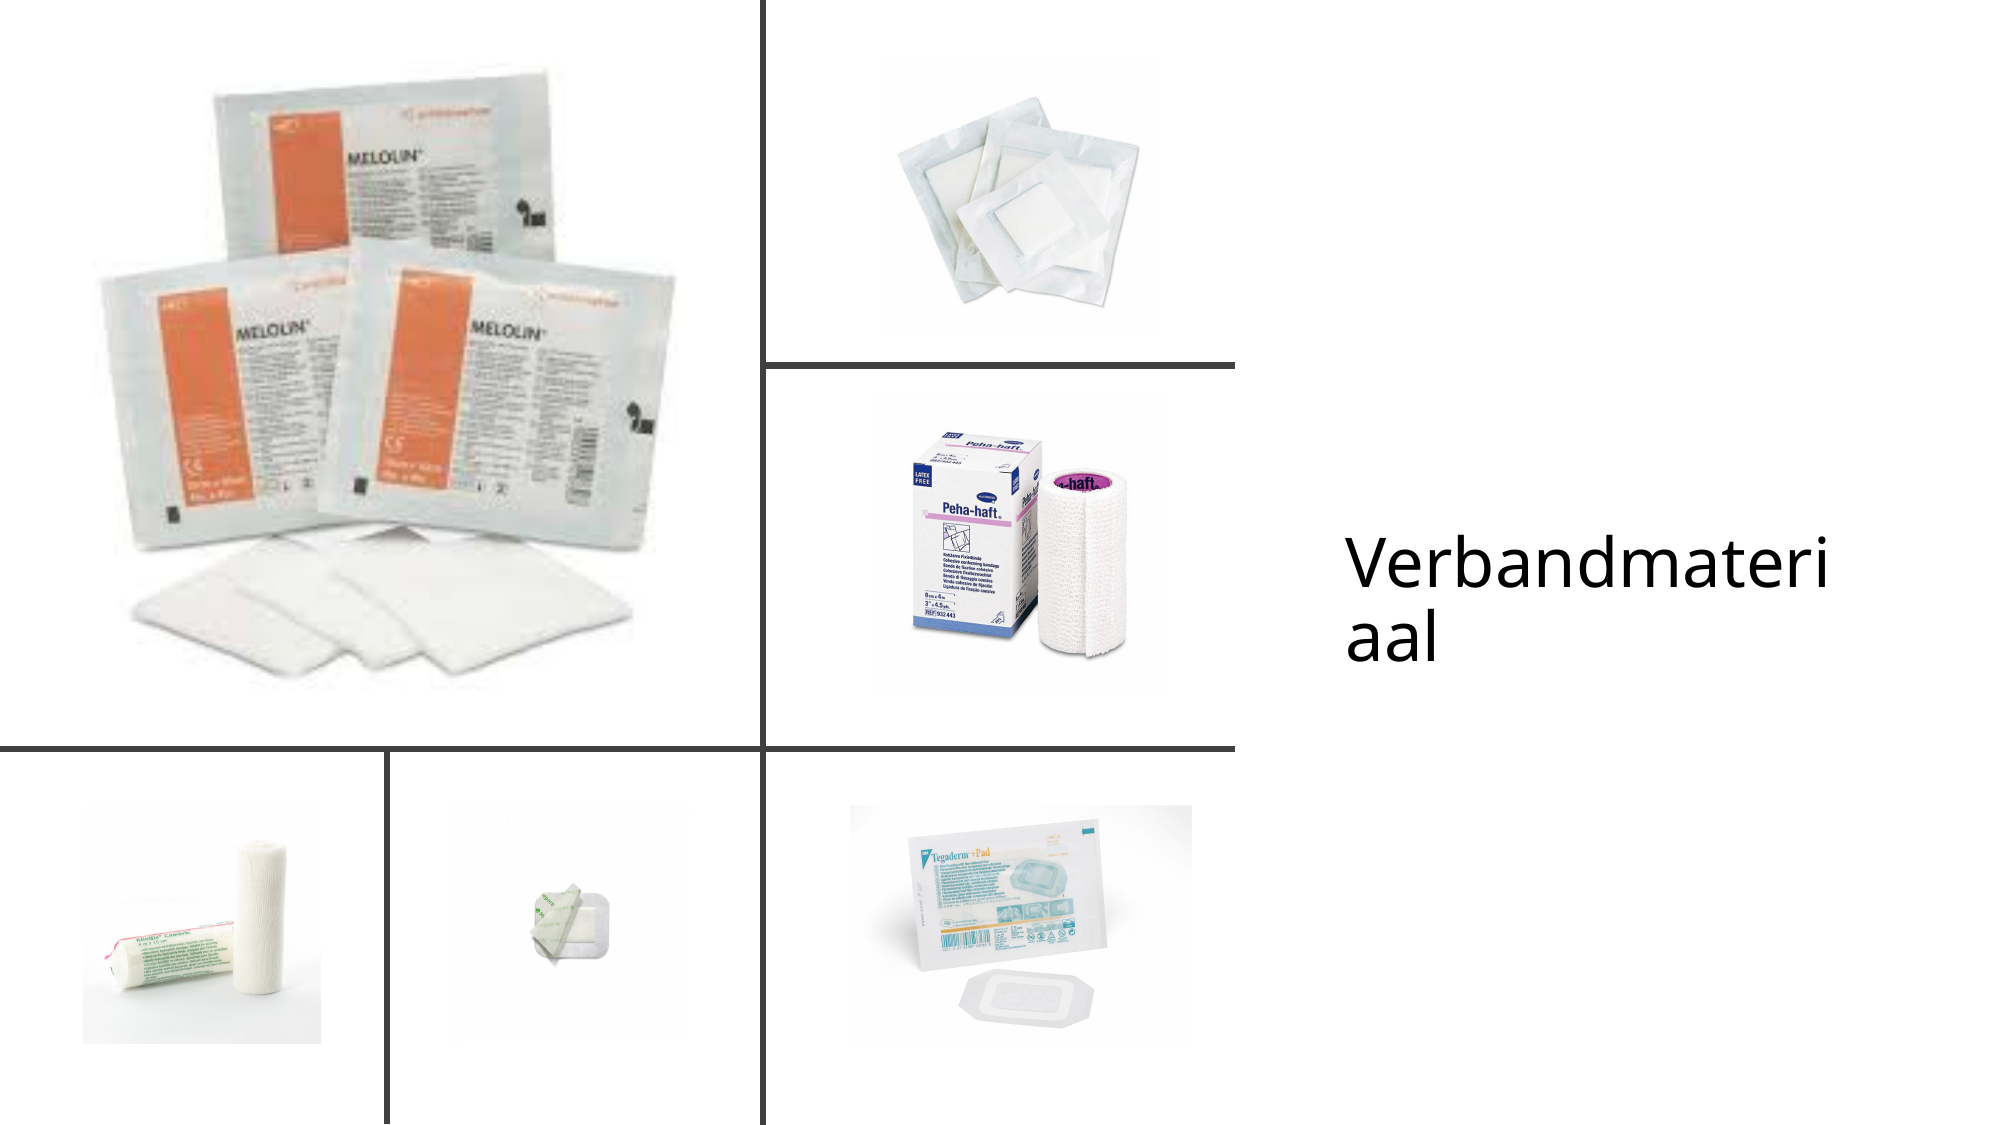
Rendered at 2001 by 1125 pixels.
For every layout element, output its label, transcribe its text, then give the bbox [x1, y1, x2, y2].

picture [452, 805, 691, 1044]
picture [71, 61, 704, 693]
picture [83, 805, 321, 1044]
title Verbandmateriaal [1330, 466, 1879, 739]
picture [850, 805, 1192, 1044]
picture [884, 61, 1157, 334]
picture [872, 397, 1168, 693]
